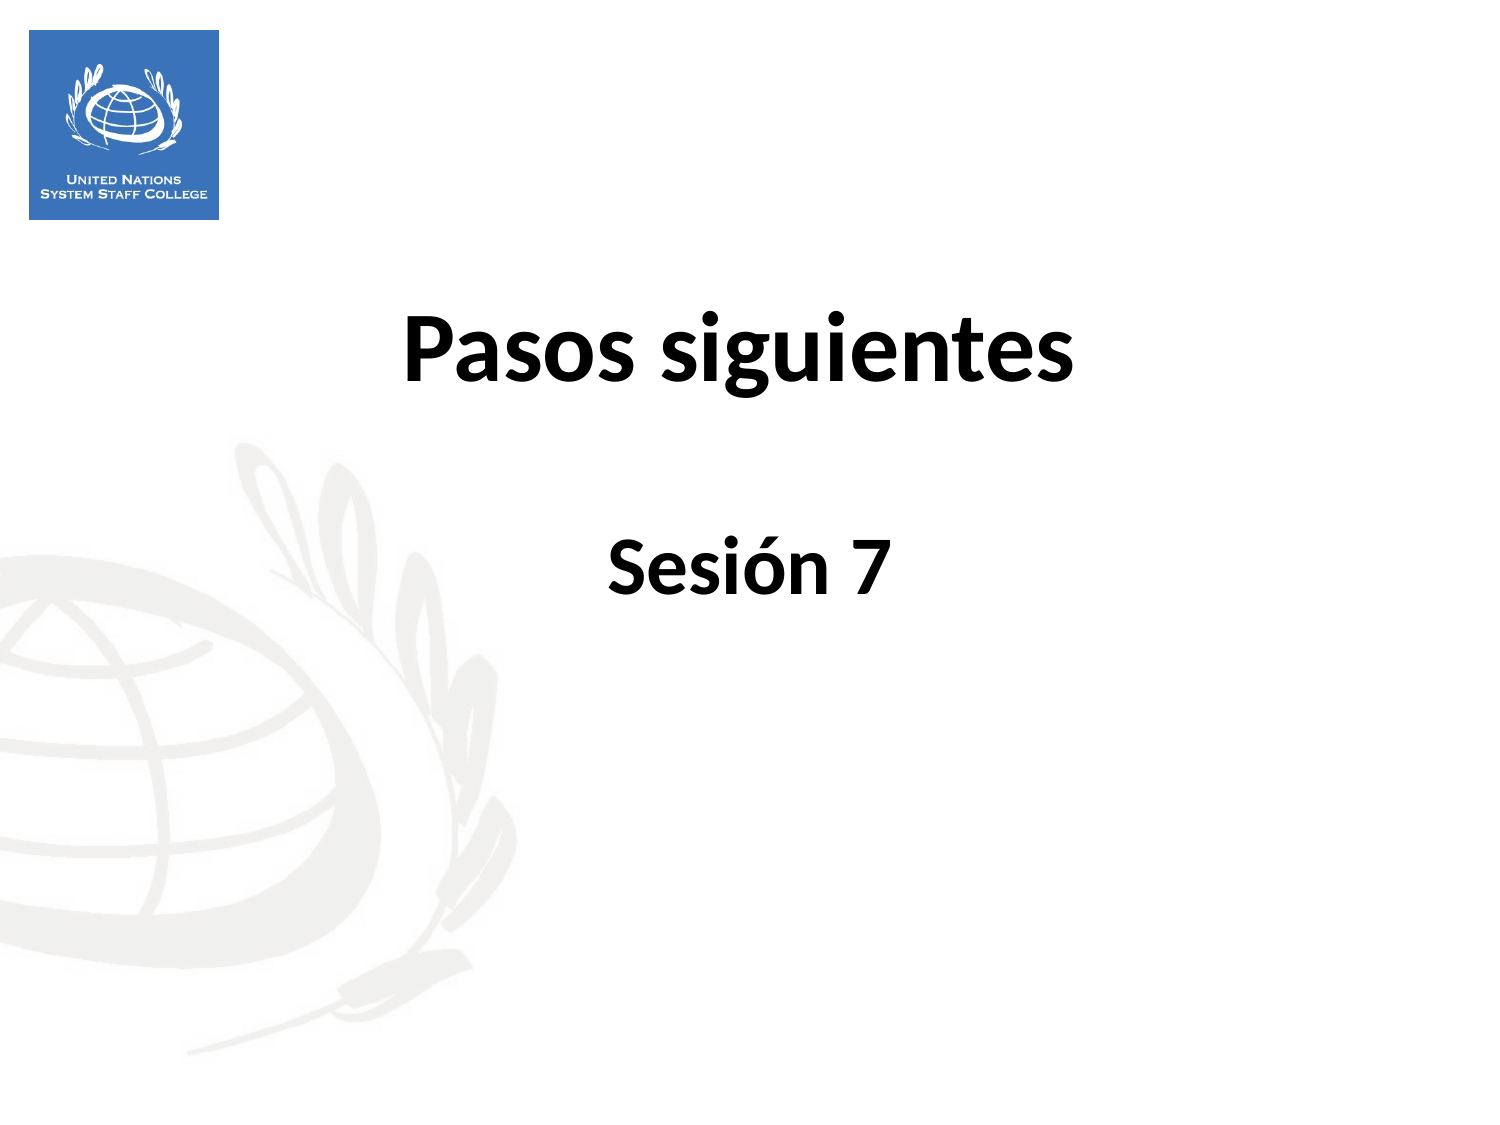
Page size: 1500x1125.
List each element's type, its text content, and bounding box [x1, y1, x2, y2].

picture [29, 30, 219, 220]
title Pasos siguientes Sesión 7 [112, 212, 1388, 681]
